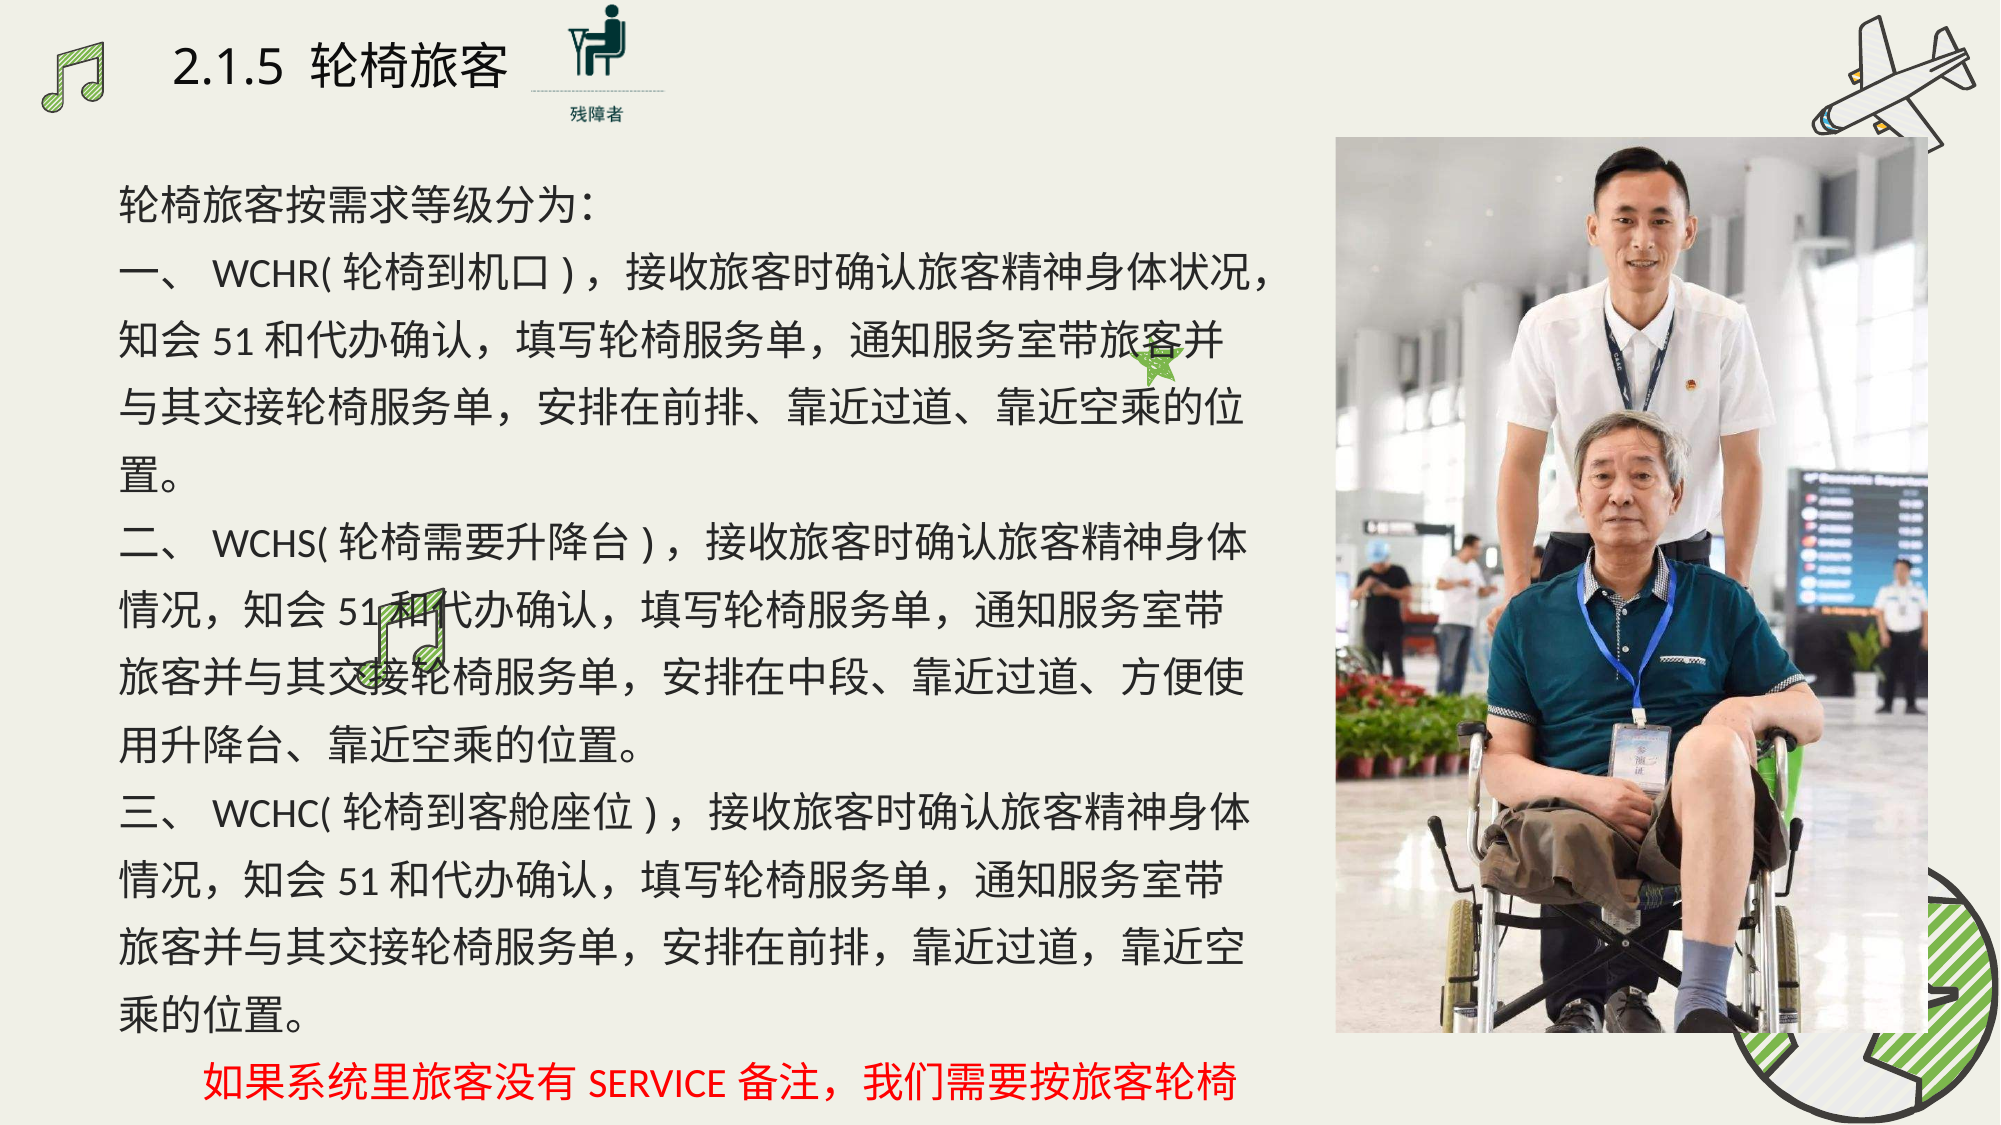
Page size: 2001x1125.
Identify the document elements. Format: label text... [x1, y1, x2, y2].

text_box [41, 41, 104, 114]
picture [530, 0, 666, 131]
text_box 轮椅旅客按需求等级分为： 一、WCHR(轮椅到机口)，接收旅客时确认旅客精神身体状况，知会51和代办确认，填写轮椅服务单，通知服务室带旅客并与其交接轮椅服务单，安排在前排、靠近过道、靠近空乘的位置。 二、WCHS(轮椅需要升降台)，接收旅客时确认旅客精神身体情况，知会51和代办确认，填写轮椅服务单，通知服务室带旅客并与其交接轮椅服务单，安排在中段、靠近过道、方便使用升降台、靠近空乘的位置。 三、WCHC(轮椅到客舱座位)，接收旅客时确认旅客精神身体情况，知会51和代办确认，填写轮椅服务单，通知服务室带旅客并与其交接轮椅服务单，安排在前排，靠近过道，靠近空乘的位置。 如果系统里旅客没有SERVICE备注，我们需要按旅客轮椅服务等级在系统SERVICE中加上（WCHR或WCHS或WCHC）。 [103, 153, 1271, 1125]
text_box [356, 587, 446, 690]
text_box 2.1.5 轮椅旅客 [157, 27, 525, 103]
picture [1335, 4, 2000, 1125]
